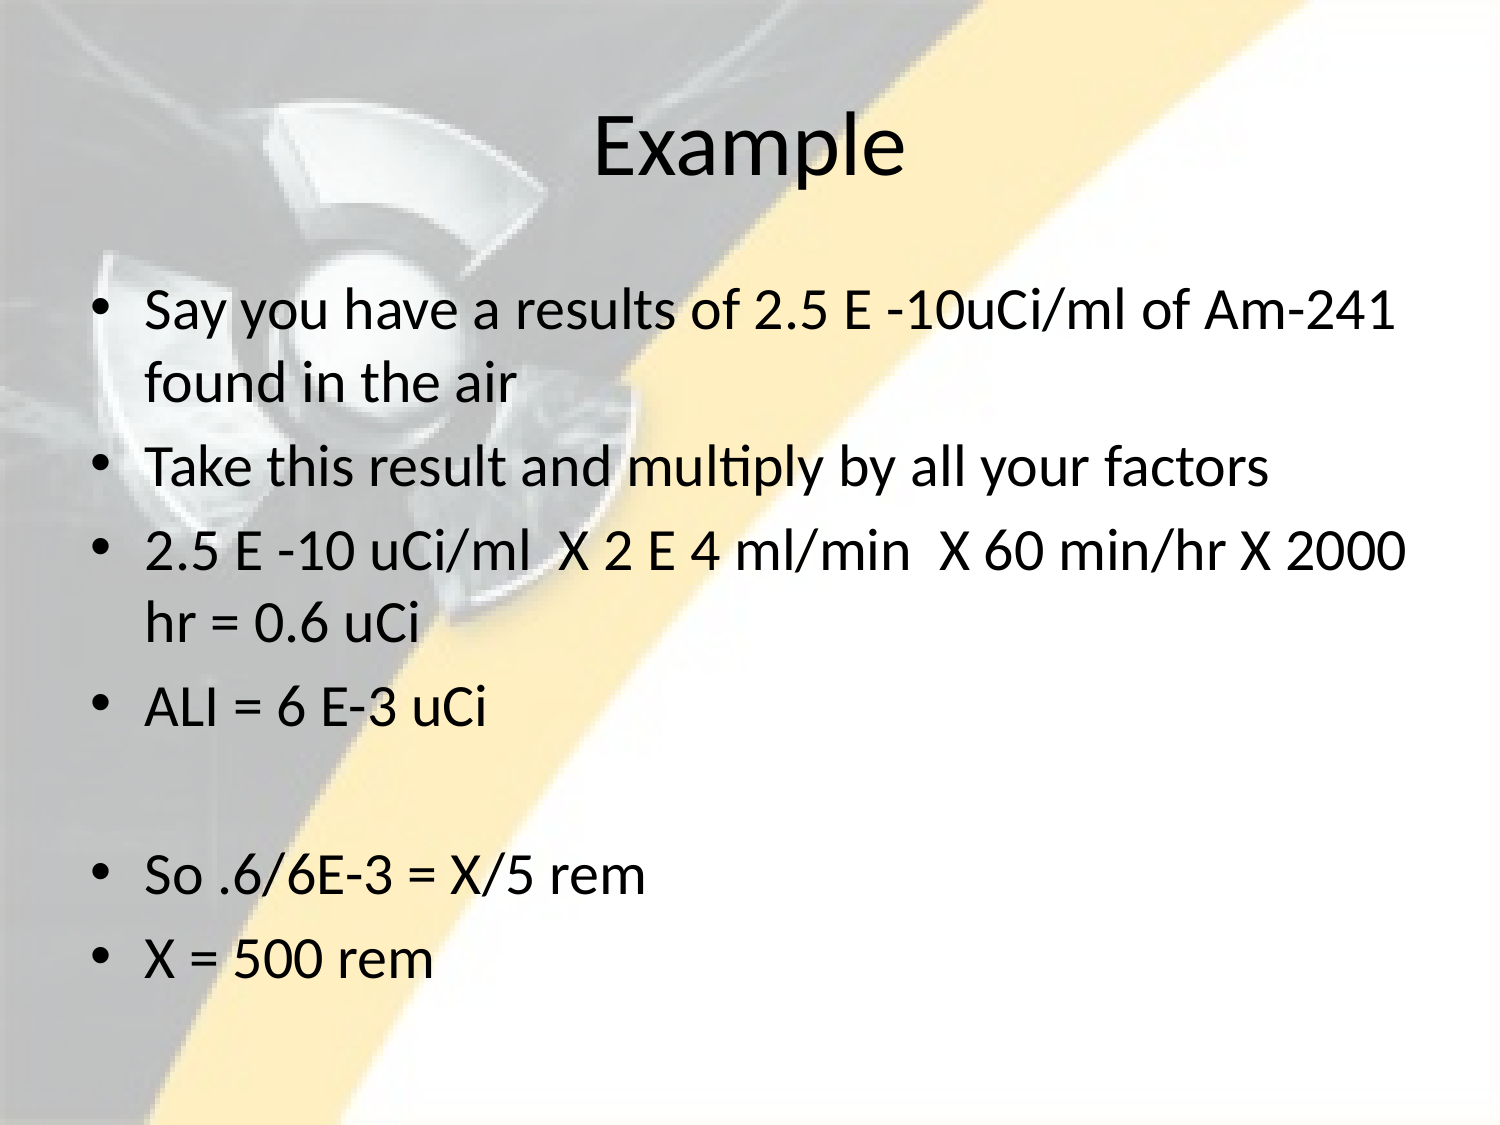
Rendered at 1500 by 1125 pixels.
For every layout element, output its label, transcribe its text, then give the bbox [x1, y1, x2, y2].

title Example [75, 45, 1425, 233]
list Say you have a results of 2.5 E -10uCi/ml of Am-241 found in the air Take this result and multiply by all your factors 2.5 E -10 uCi/ml X 2 E 4 ml/min X 60 min/hr X 2000 hr = 0.6 uCi ALI = 6 E-3 uCi So .6/6E-3 = X/5 rem X = 500 rem [75, 262, 1425, 1005]
